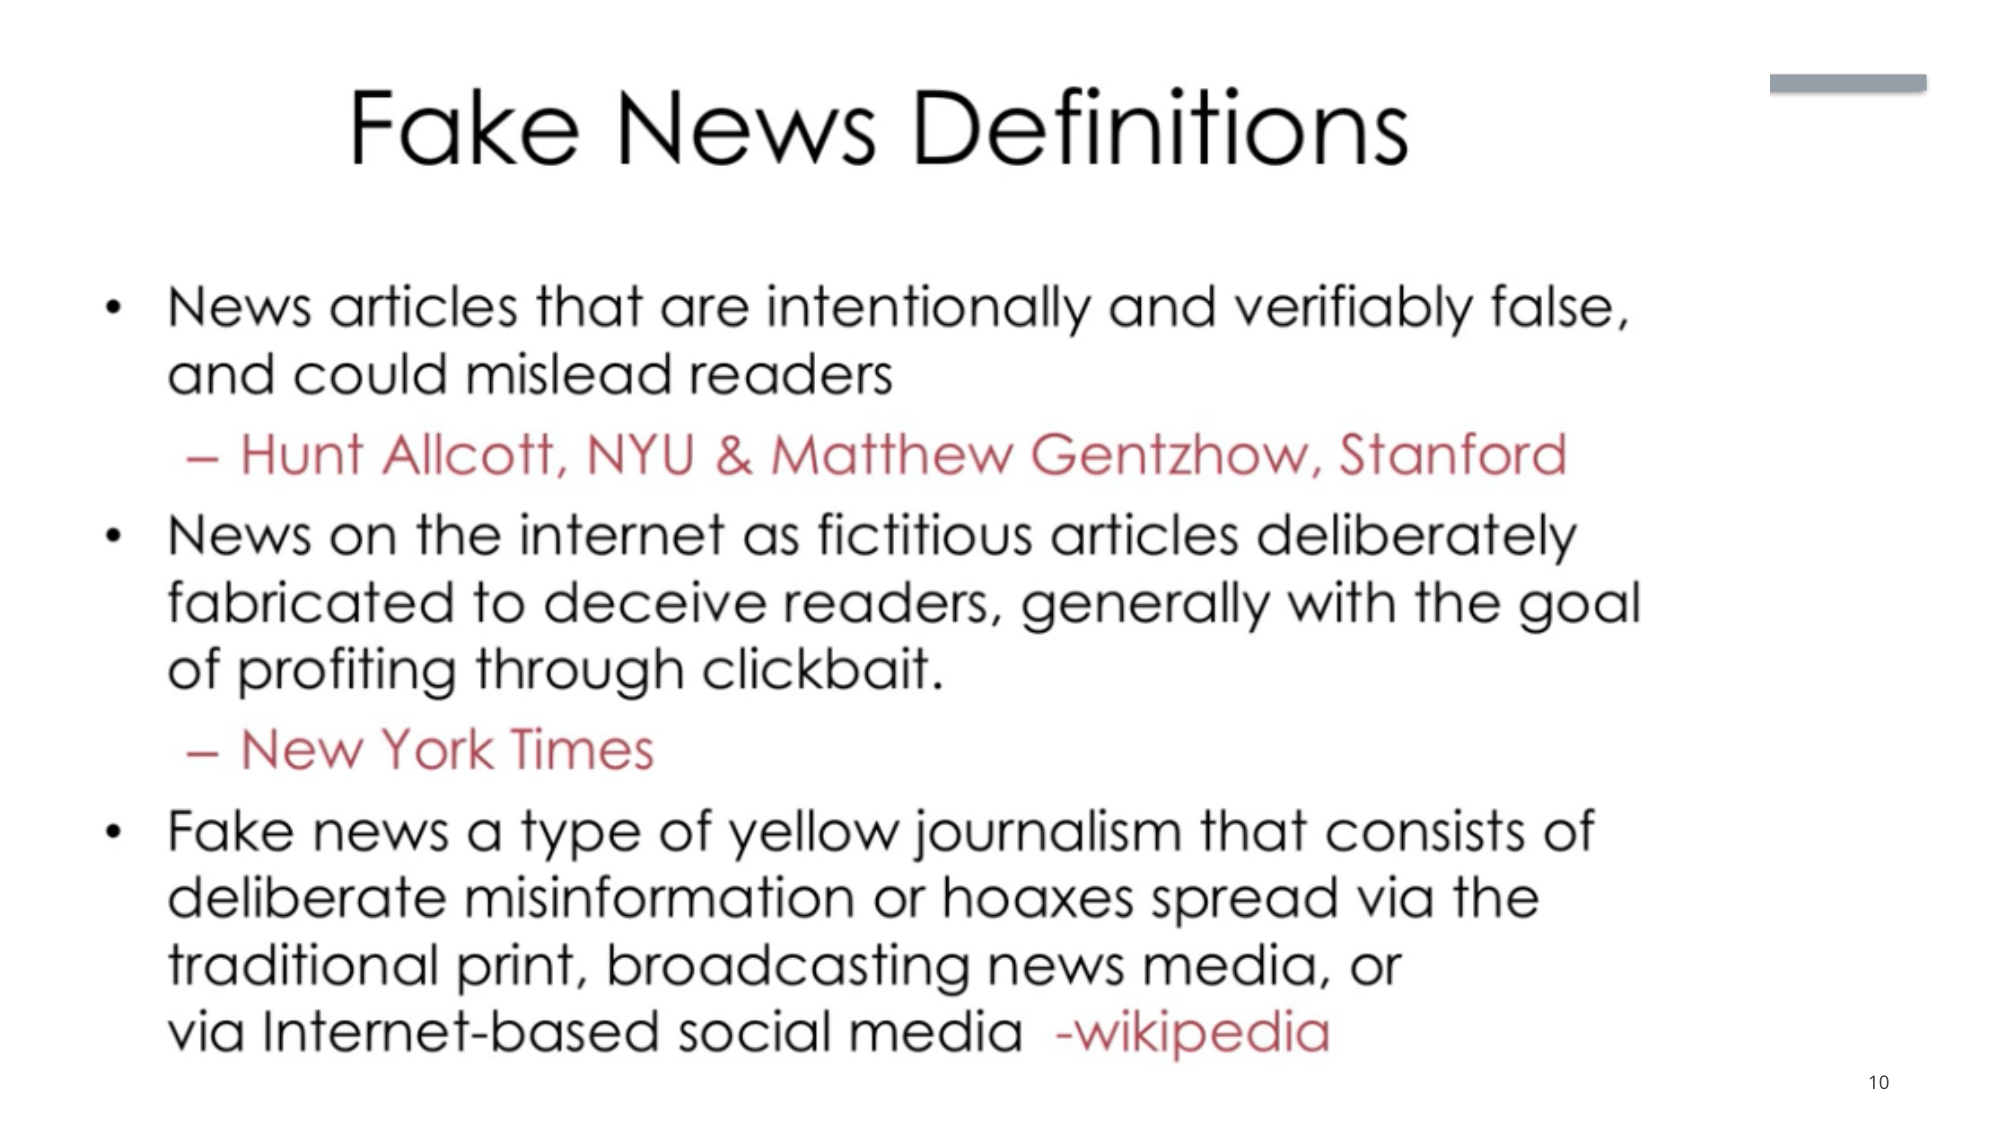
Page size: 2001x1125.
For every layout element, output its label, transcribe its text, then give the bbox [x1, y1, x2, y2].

picture [0, 0, 1770, 1125]
slide_number 10 [1774, 1053, 1905, 1114]
